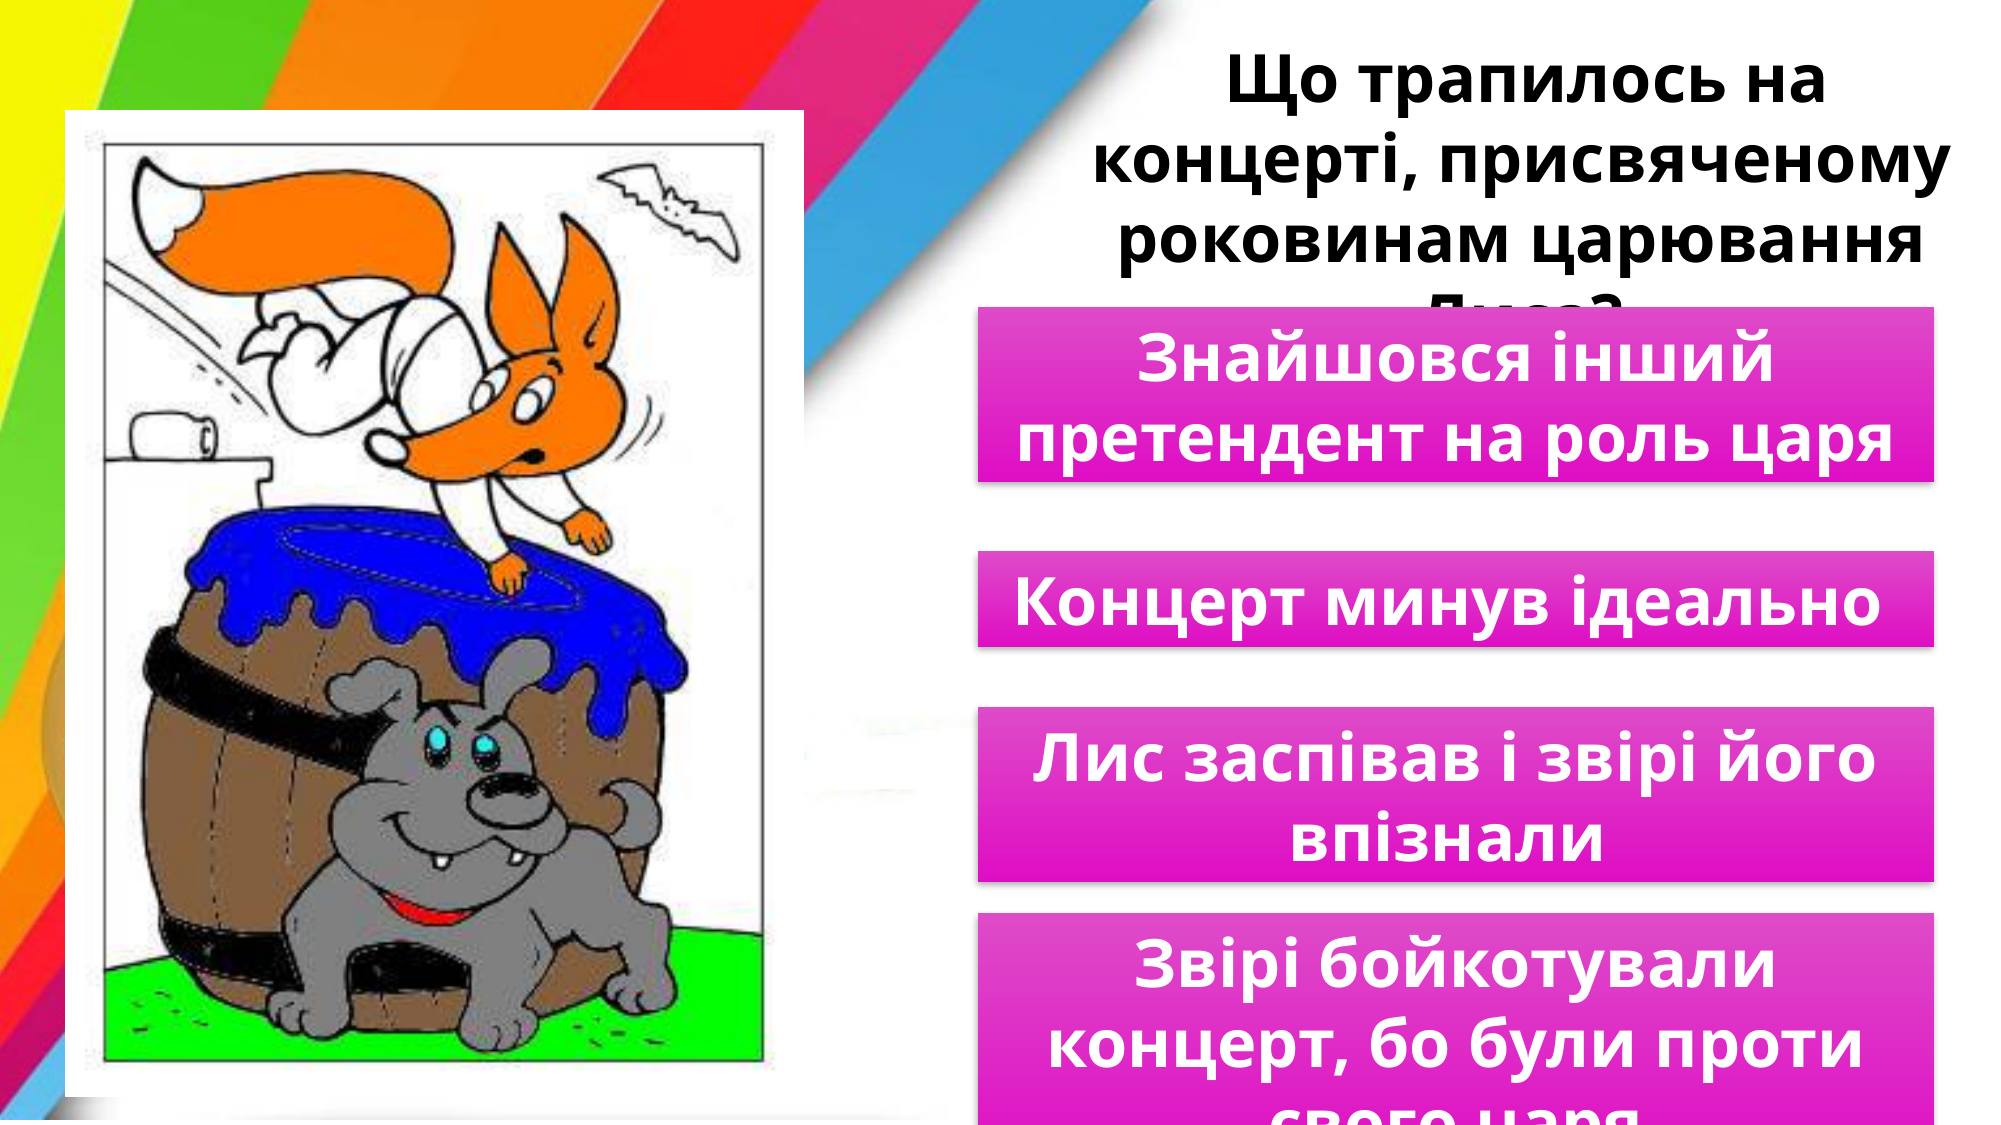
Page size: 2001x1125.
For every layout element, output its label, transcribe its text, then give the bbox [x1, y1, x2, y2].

picture [0, 0, 2000, 1120]
text_box Звірі бойкотували концерт, бо були проти свого царя [978, 1120, 1935, 1125]
